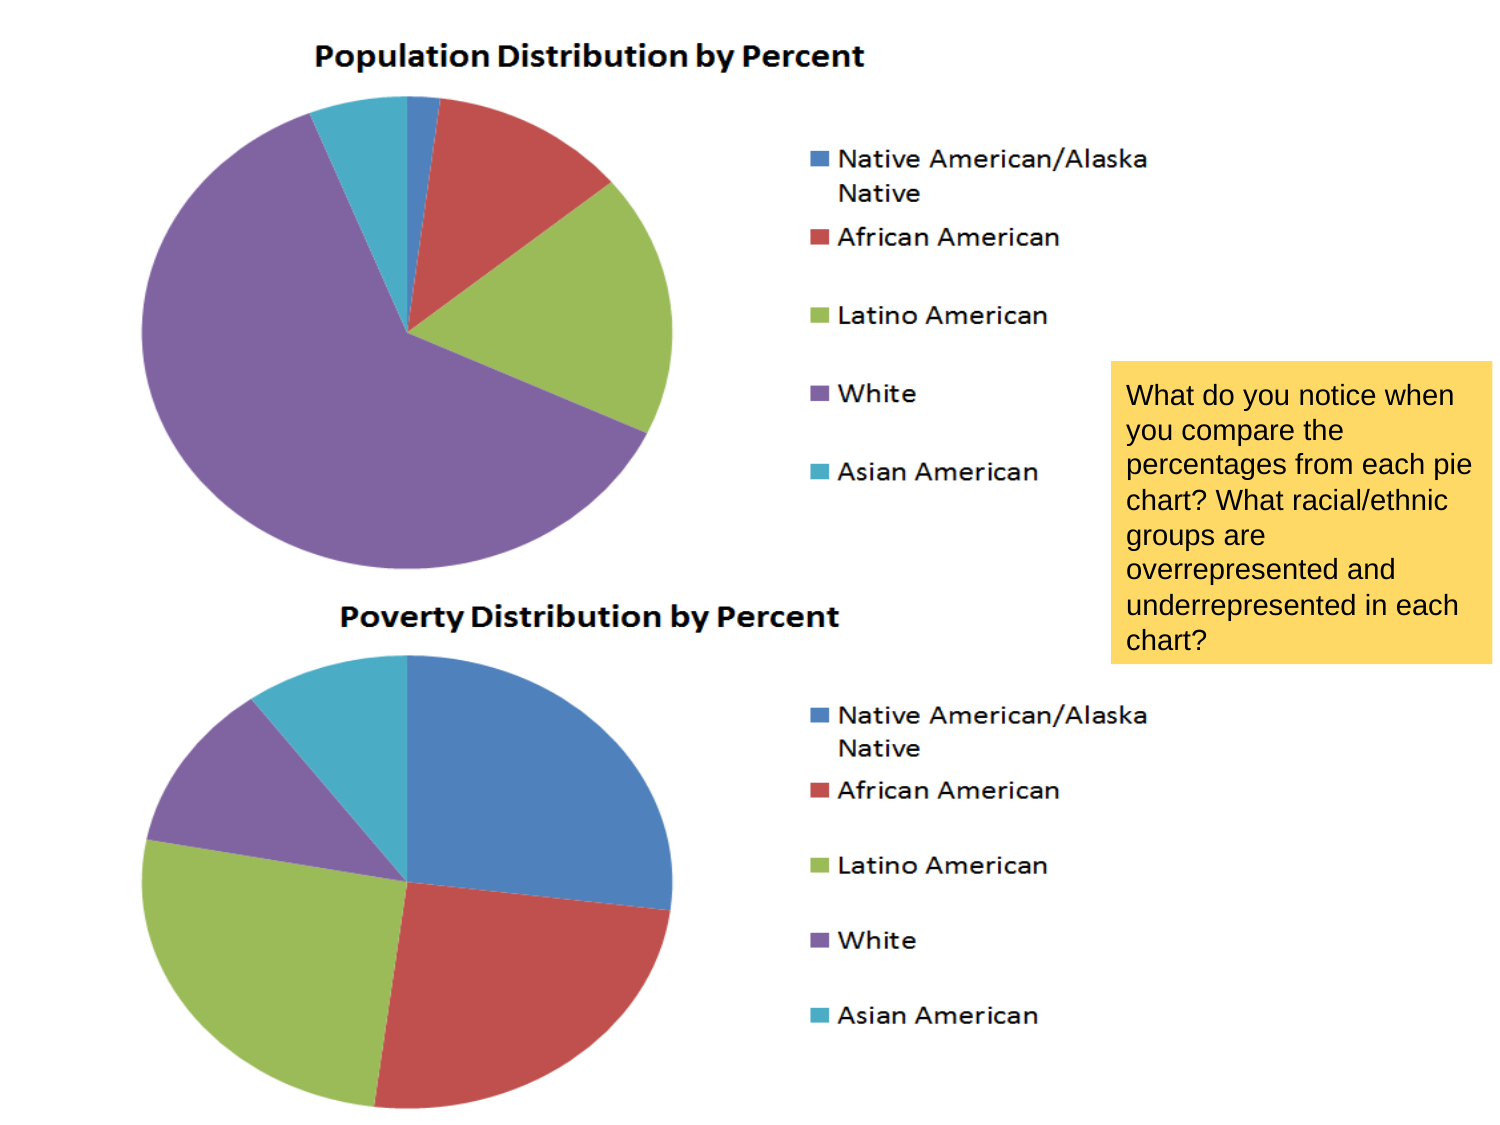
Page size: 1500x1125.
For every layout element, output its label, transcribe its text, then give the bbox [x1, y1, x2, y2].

picture [16, 22, 1166, 1125]
text_box What do you notice when you compare the percentages from each pie chart? What racial/ethnic groups are overrepresented and underrepresented in each chart? [1171, 361, 1493, 665]
